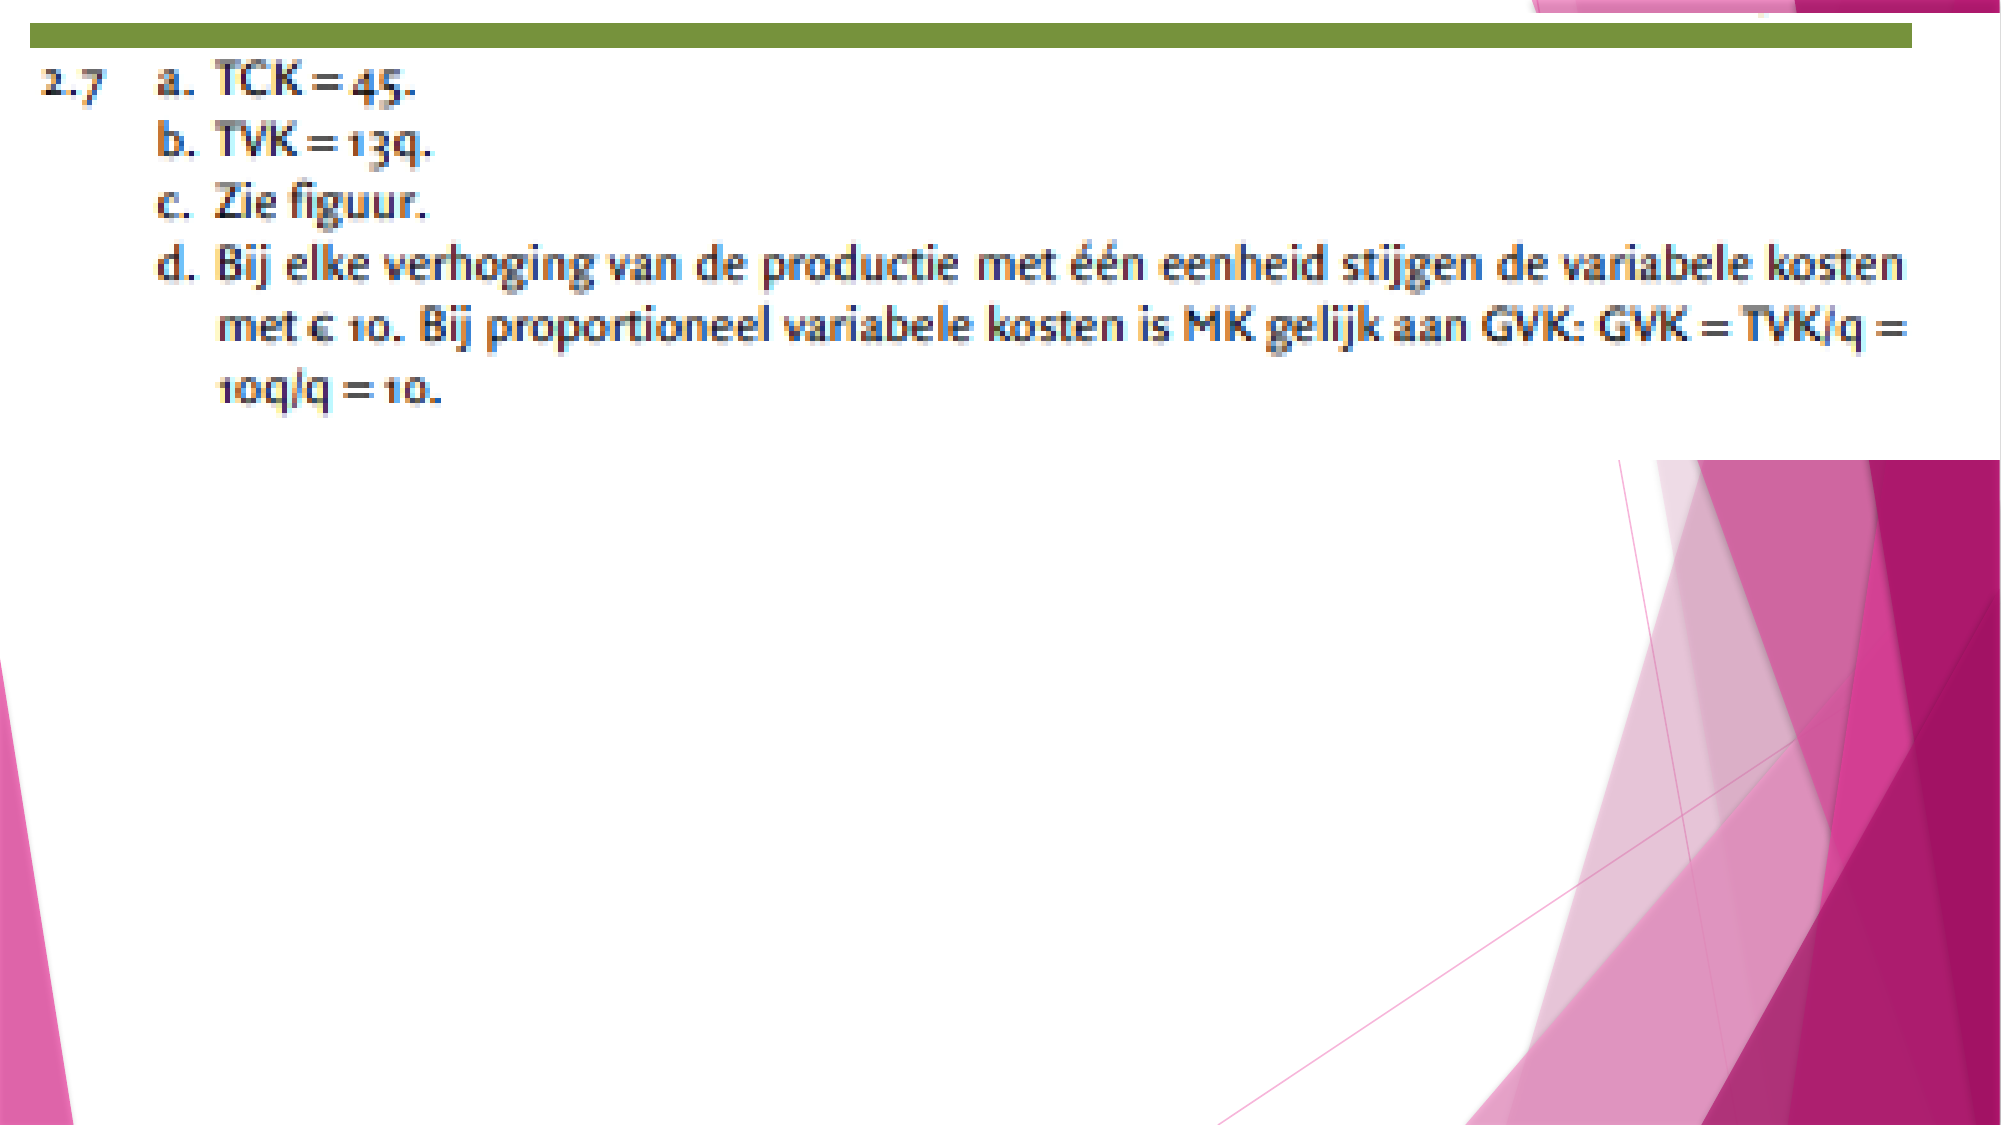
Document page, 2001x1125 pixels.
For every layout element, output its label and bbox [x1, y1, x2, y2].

picture [0, 12, 2000, 460]
